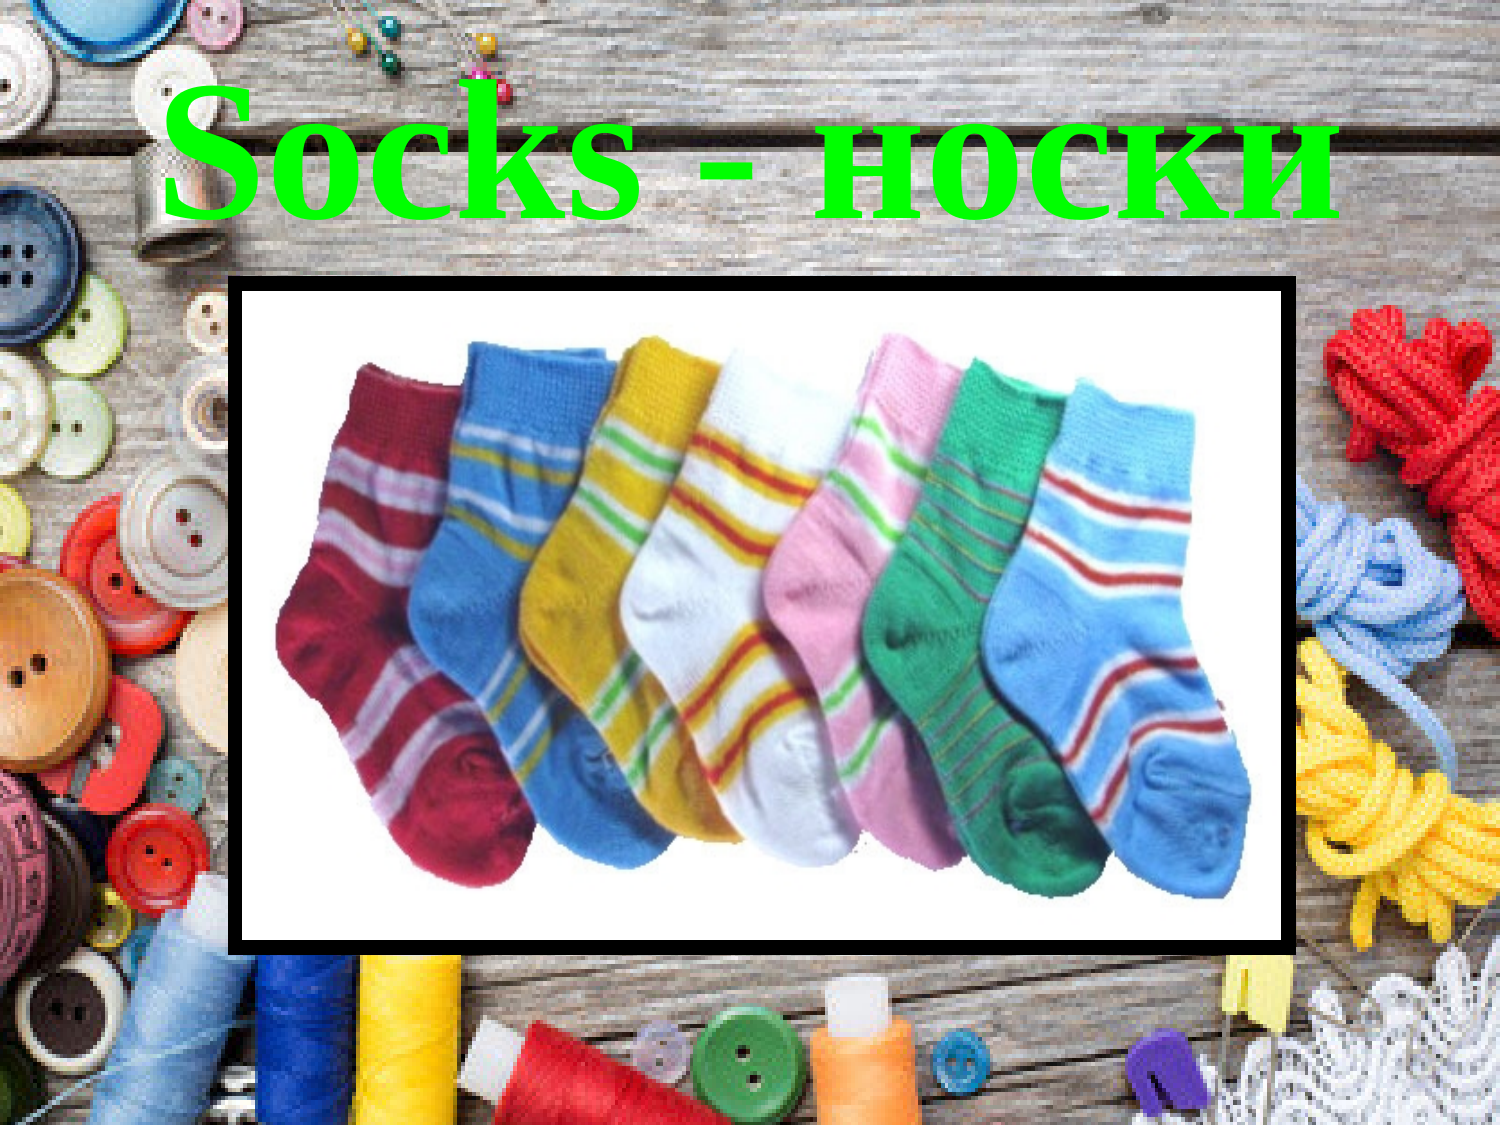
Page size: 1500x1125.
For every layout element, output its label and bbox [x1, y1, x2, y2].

list [0, 0, 1500, 1125]
picture [241, 290, 1282, 941]
